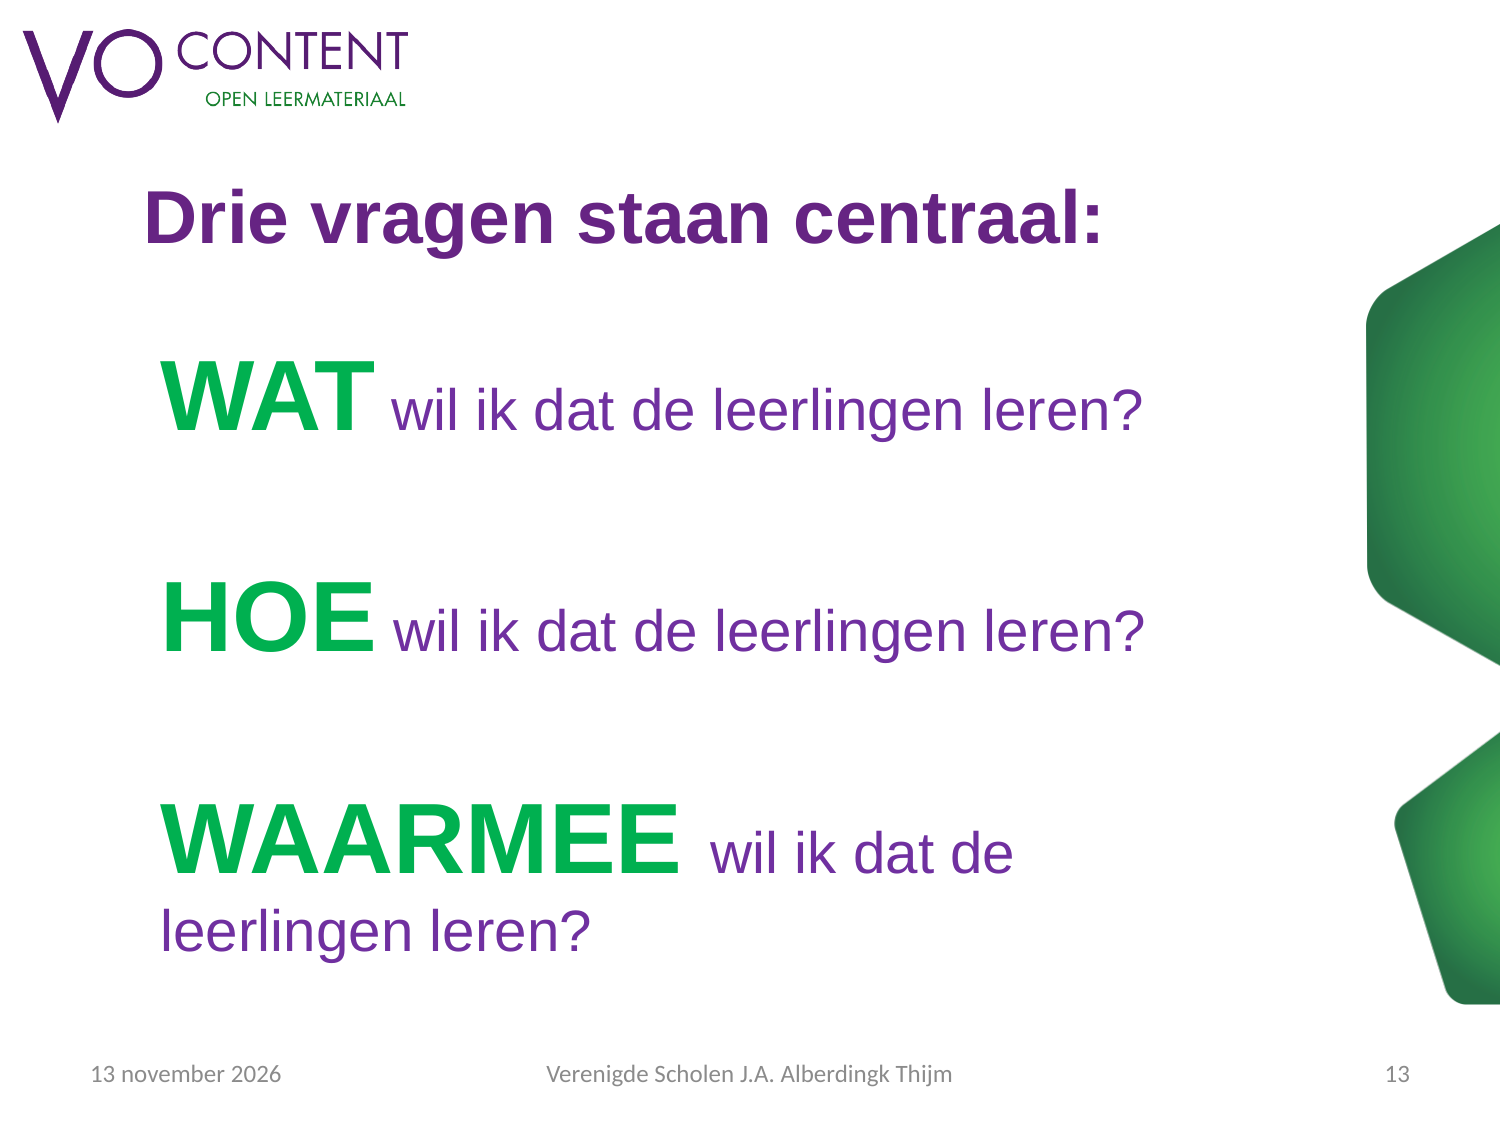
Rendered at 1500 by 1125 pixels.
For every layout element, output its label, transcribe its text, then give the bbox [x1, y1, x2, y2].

footer Verenigde Scholen J.A. Alberdingk Thijm [512, 1042, 988, 1103]
picture [1366, 222, 1500, 1005]
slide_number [75, 1042, 425, 1103]
list WAT wil ik dat de leerlingen leren? HOE wil ik dat de leerlingen leren? WAARMEE wil ik dat de leerlingen leren? [145, 322, 1274, 1022]
slide_number 13 [1074, 1042, 1425, 1103]
title Drie vragen staan centraal: [128, 103, 1291, 324]
picture [22, 29, 408, 124]
